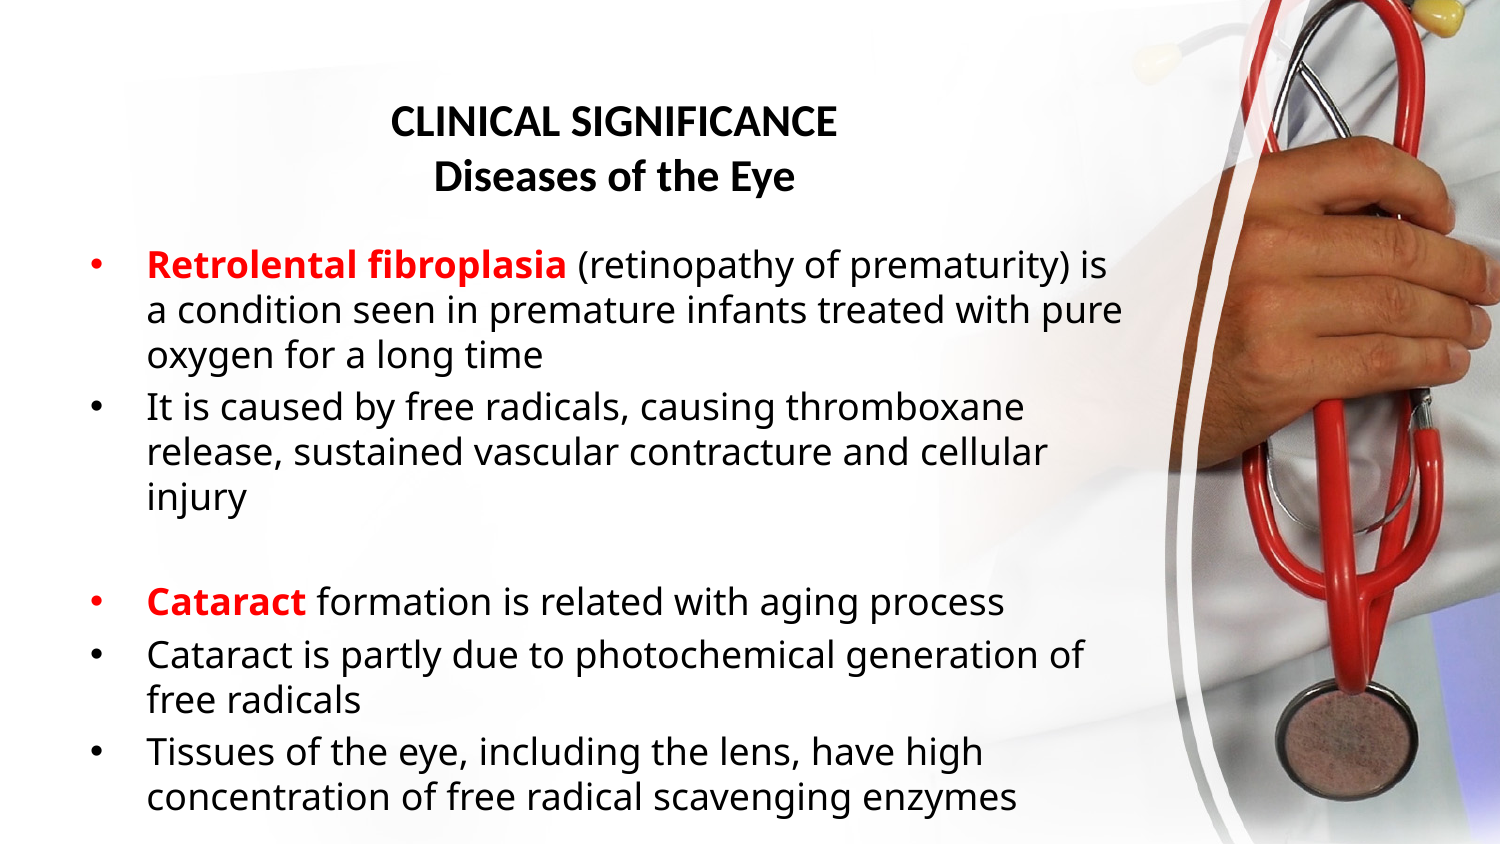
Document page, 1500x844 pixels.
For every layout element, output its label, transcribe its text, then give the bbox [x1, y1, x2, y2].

title CLINICAL SIGNIFICANCE Diseases of the Eye [75, 82, 1155, 208]
list Retrolental fibroplasia (retinopathy of prematurity) is a condition seen in premature infants treated with pure oxygen for a long time It is caused by free radicals, causing thromboxane release, sustained vascular contracture and cellular injury Cataract formation is related with aging process Cataract is partly due to photochemical generation of free radicals Tissues of the eye, including the lens, have high concentration of free radical scavenging enzymes [75, 233, 1153, 844]
picture [0, 0, 1500, 844]
